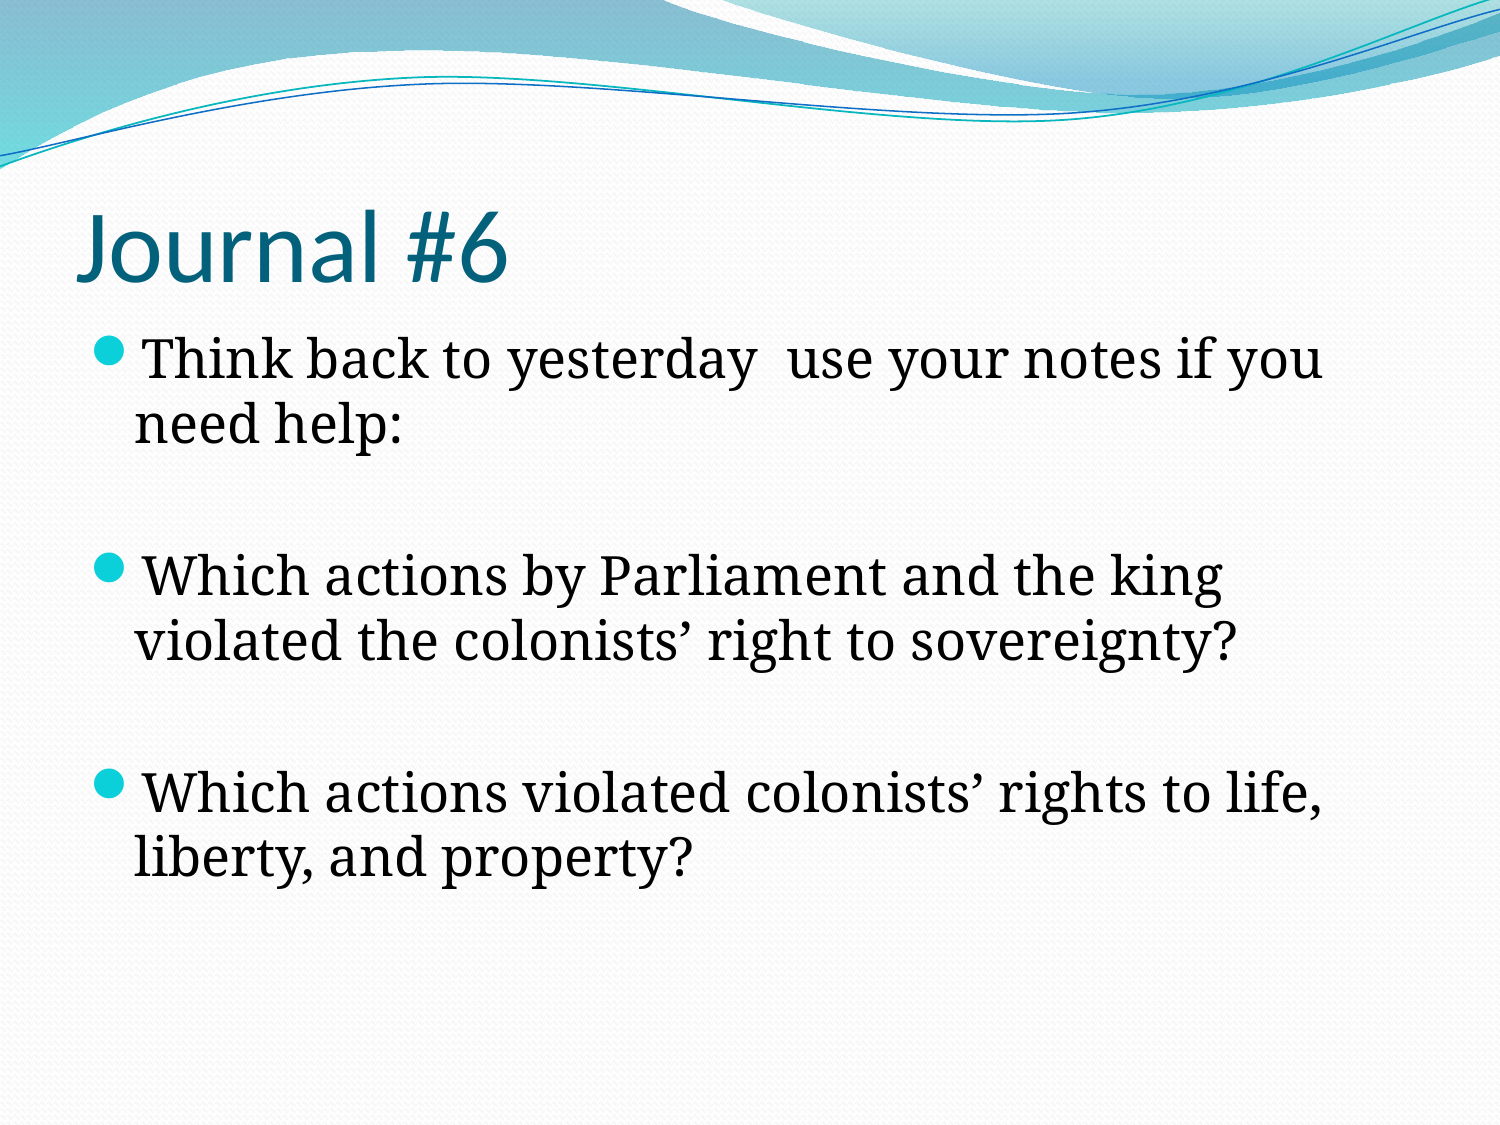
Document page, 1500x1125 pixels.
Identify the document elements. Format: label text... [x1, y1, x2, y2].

title Journal #6 [75, 115, 1425, 303]
list Think back to yesterday use your notes if you need help: Which actions by Parliament and the king violated the colonists’ right to sovereignty? Which actions violated colonists’ rights to life, liberty, and property? [75, 317, 1425, 1038]
